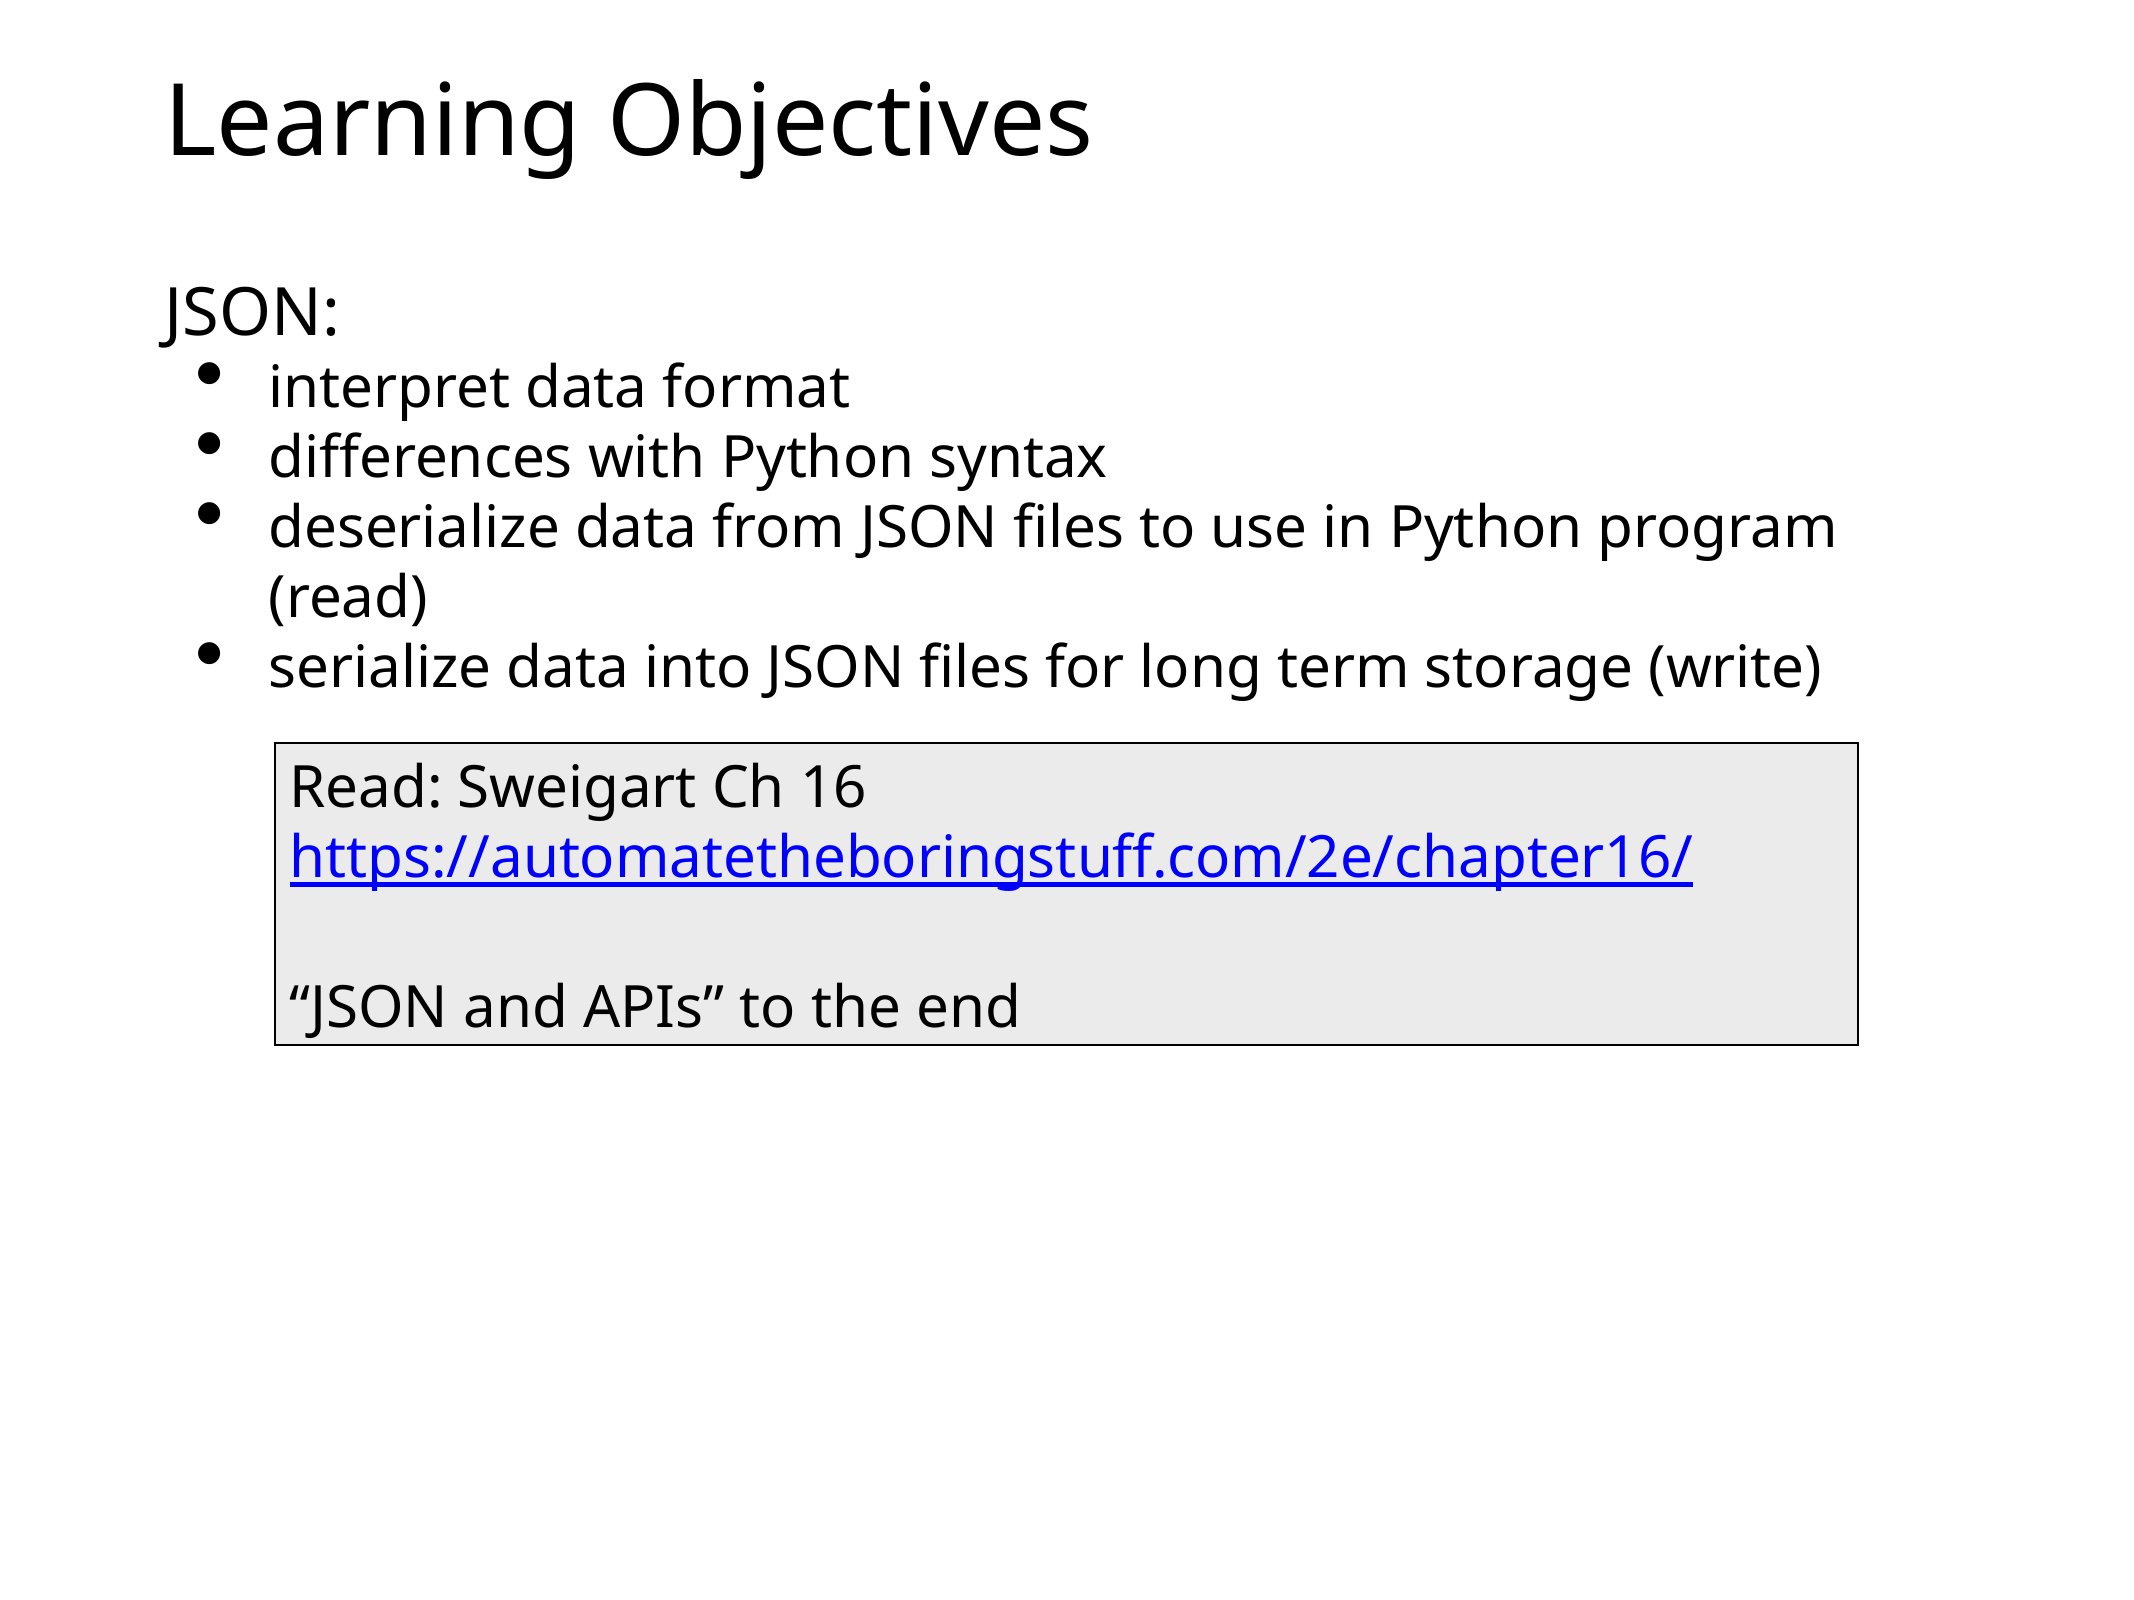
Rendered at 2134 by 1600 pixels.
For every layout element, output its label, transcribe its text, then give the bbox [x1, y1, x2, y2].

text_box Read: Sweigart Ch 16 https://automatetheboringstuff.com/2e/chapter16/ “JSON and APIs” to the end [275, 743, 1859, 1045]
list JSON: interpret data format differences with Python syntax deserialize data from JSON files to use in Python program (read) serialize data into JSON files for long term storage (write) [155, 259, 1978, 1529]
title Learning Objectives [155, 41, 1978, 191]
